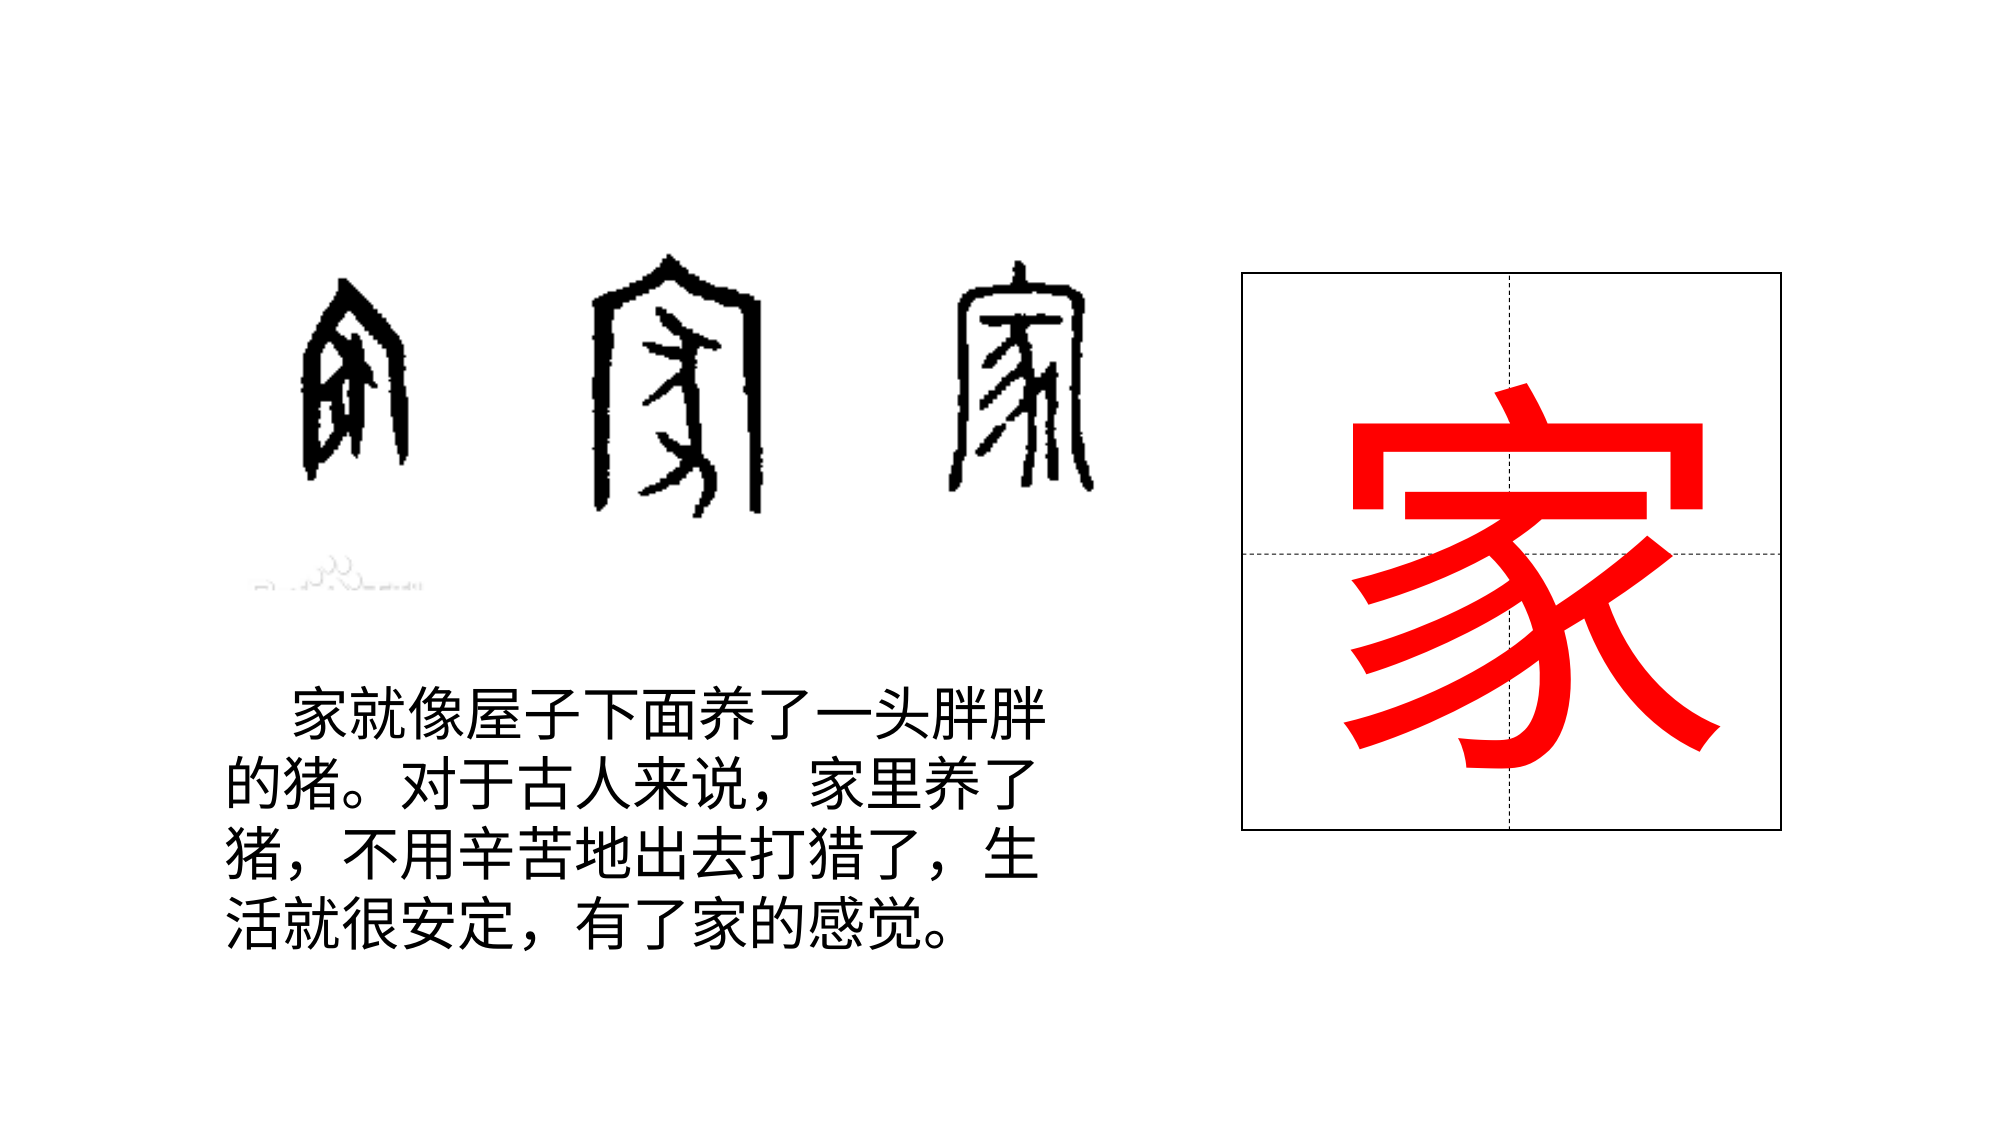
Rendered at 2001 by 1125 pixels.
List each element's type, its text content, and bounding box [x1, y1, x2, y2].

text_box 家就像屋子下面养了一头胖胖的猪。对于古人来说，家里养了猪，不用辛苦地出去打猎了，生活就很安定，有了家的感觉。 [210, 669, 1109, 965]
picture [122, 158, 1197, 591]
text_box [1242, 272, 1781, 833]
